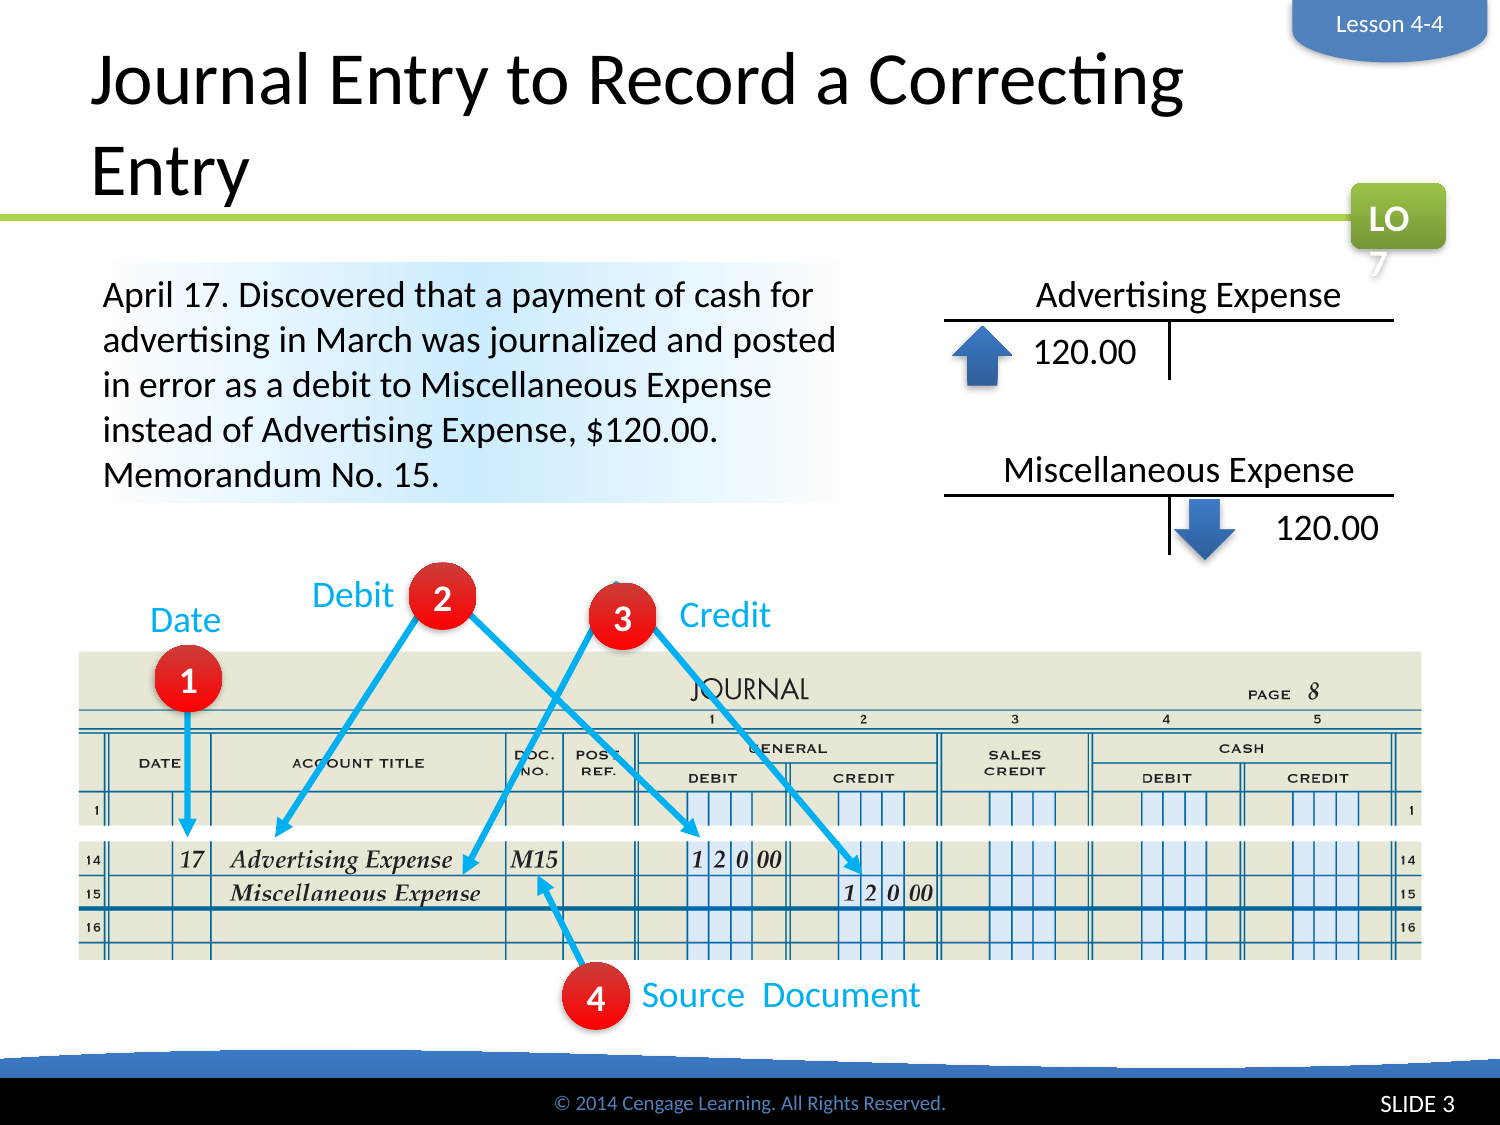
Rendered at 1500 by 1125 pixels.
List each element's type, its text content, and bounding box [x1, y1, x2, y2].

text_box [943, 437, 1415, 556]
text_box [943, 262, 1425, 381]
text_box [1292, 0, 1488, 63]
title Journal Entry to Record a Correcting Entry [75, 29, 1350, 218]
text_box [274, 562, 701, 838]
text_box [134, 587, 238, 838]
text_box LO7 [1350, 183, 1446, 250]
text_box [462, 582, 863, 876]
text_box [537, 874, 939, 1031]
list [866, 647, 1426, 963]
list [74, 647, 532, 963]
text_box April 17. Discovered that a payment of cash for advertising in March was journalized and posted in error as a debit to Miscellaneous Expense instead of Advertising Expense, $120.00. Memorandum No. 15. [87, 262, 863, 503]
slide_number SLIDE 3 [1170, 1080, 1470, 1125]
